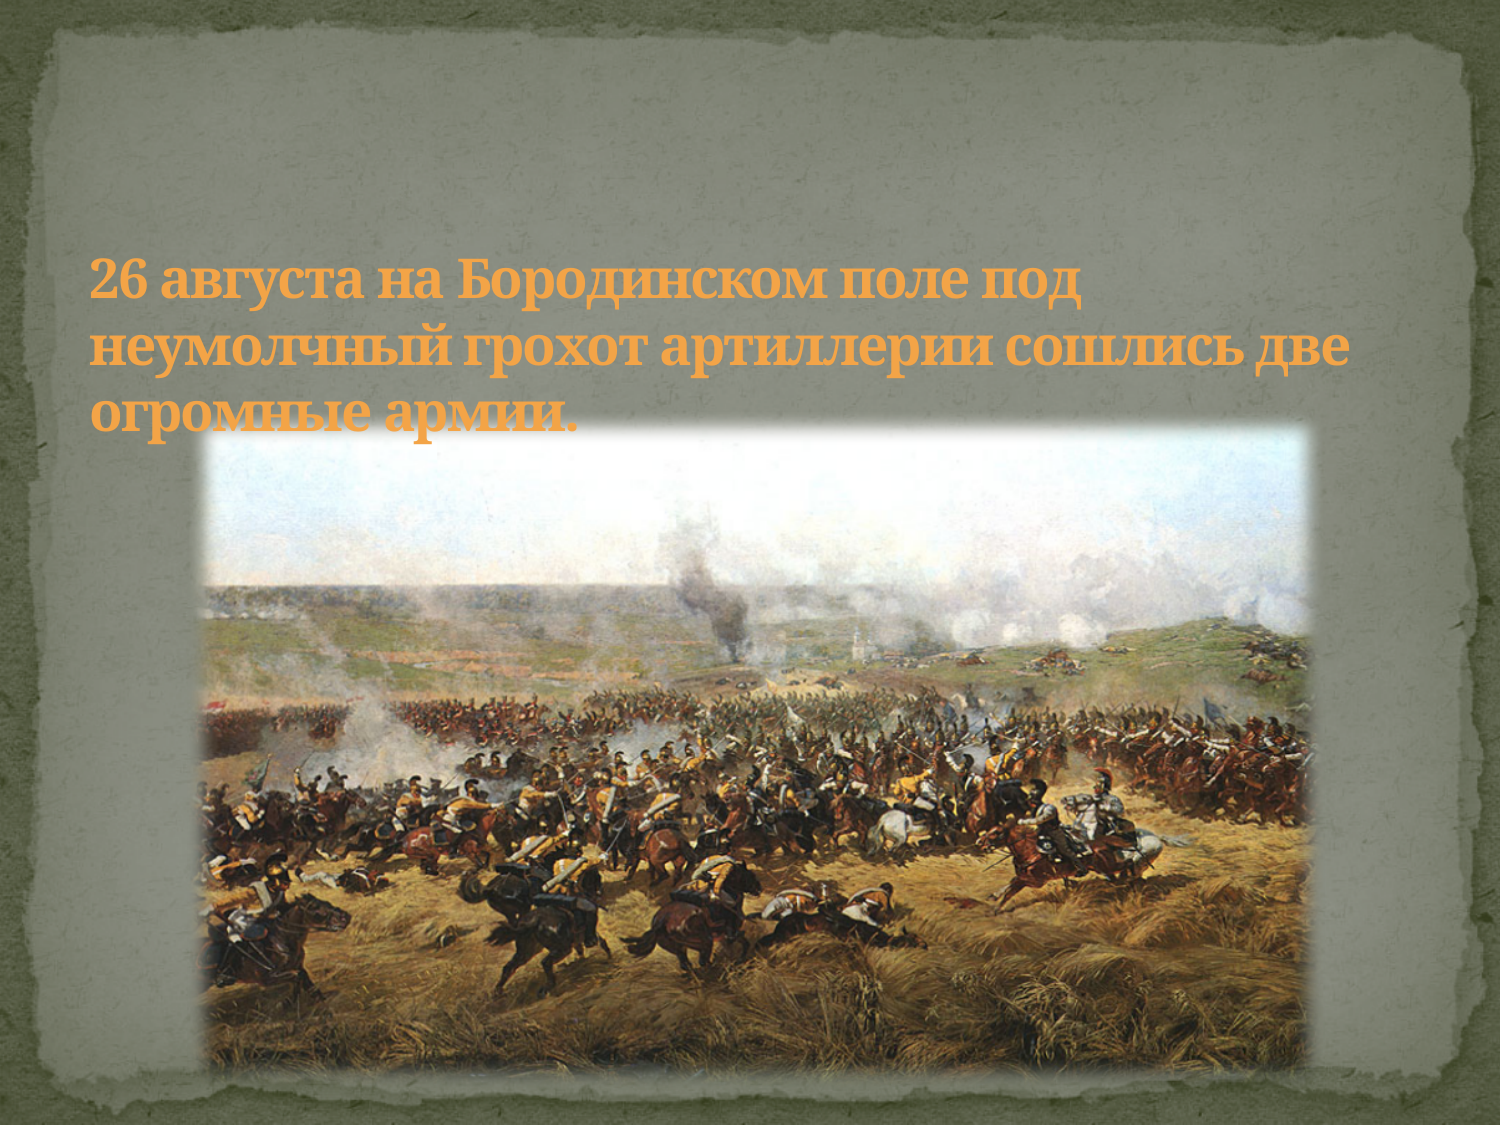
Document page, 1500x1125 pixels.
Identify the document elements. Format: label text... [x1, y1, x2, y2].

title 26 августа на Бородинском поле под неумолчный грохот артиллерии сошлись две огромные армии. [74, 0, 1425, 516]
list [189, 412, 1324, 1088]
